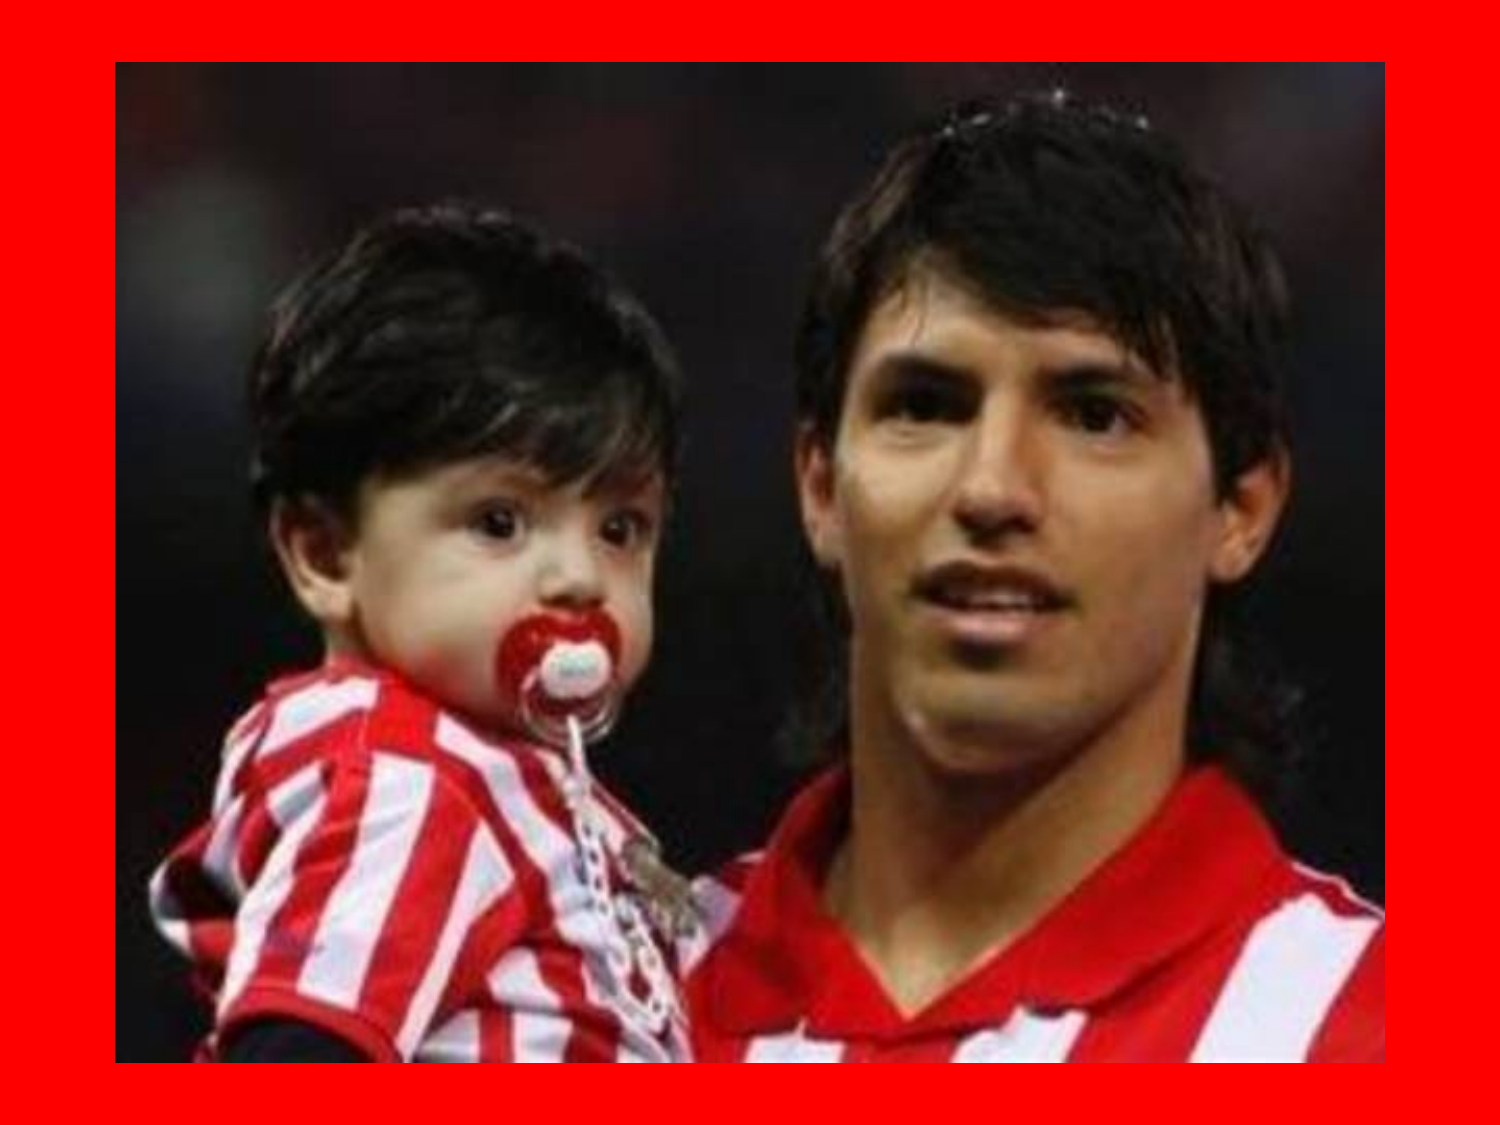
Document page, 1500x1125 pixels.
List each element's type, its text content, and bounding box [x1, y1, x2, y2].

picture [115, 62, 1385, 1063]
title Twee zeer goede voetballers [75, 45, 1425, 233]
